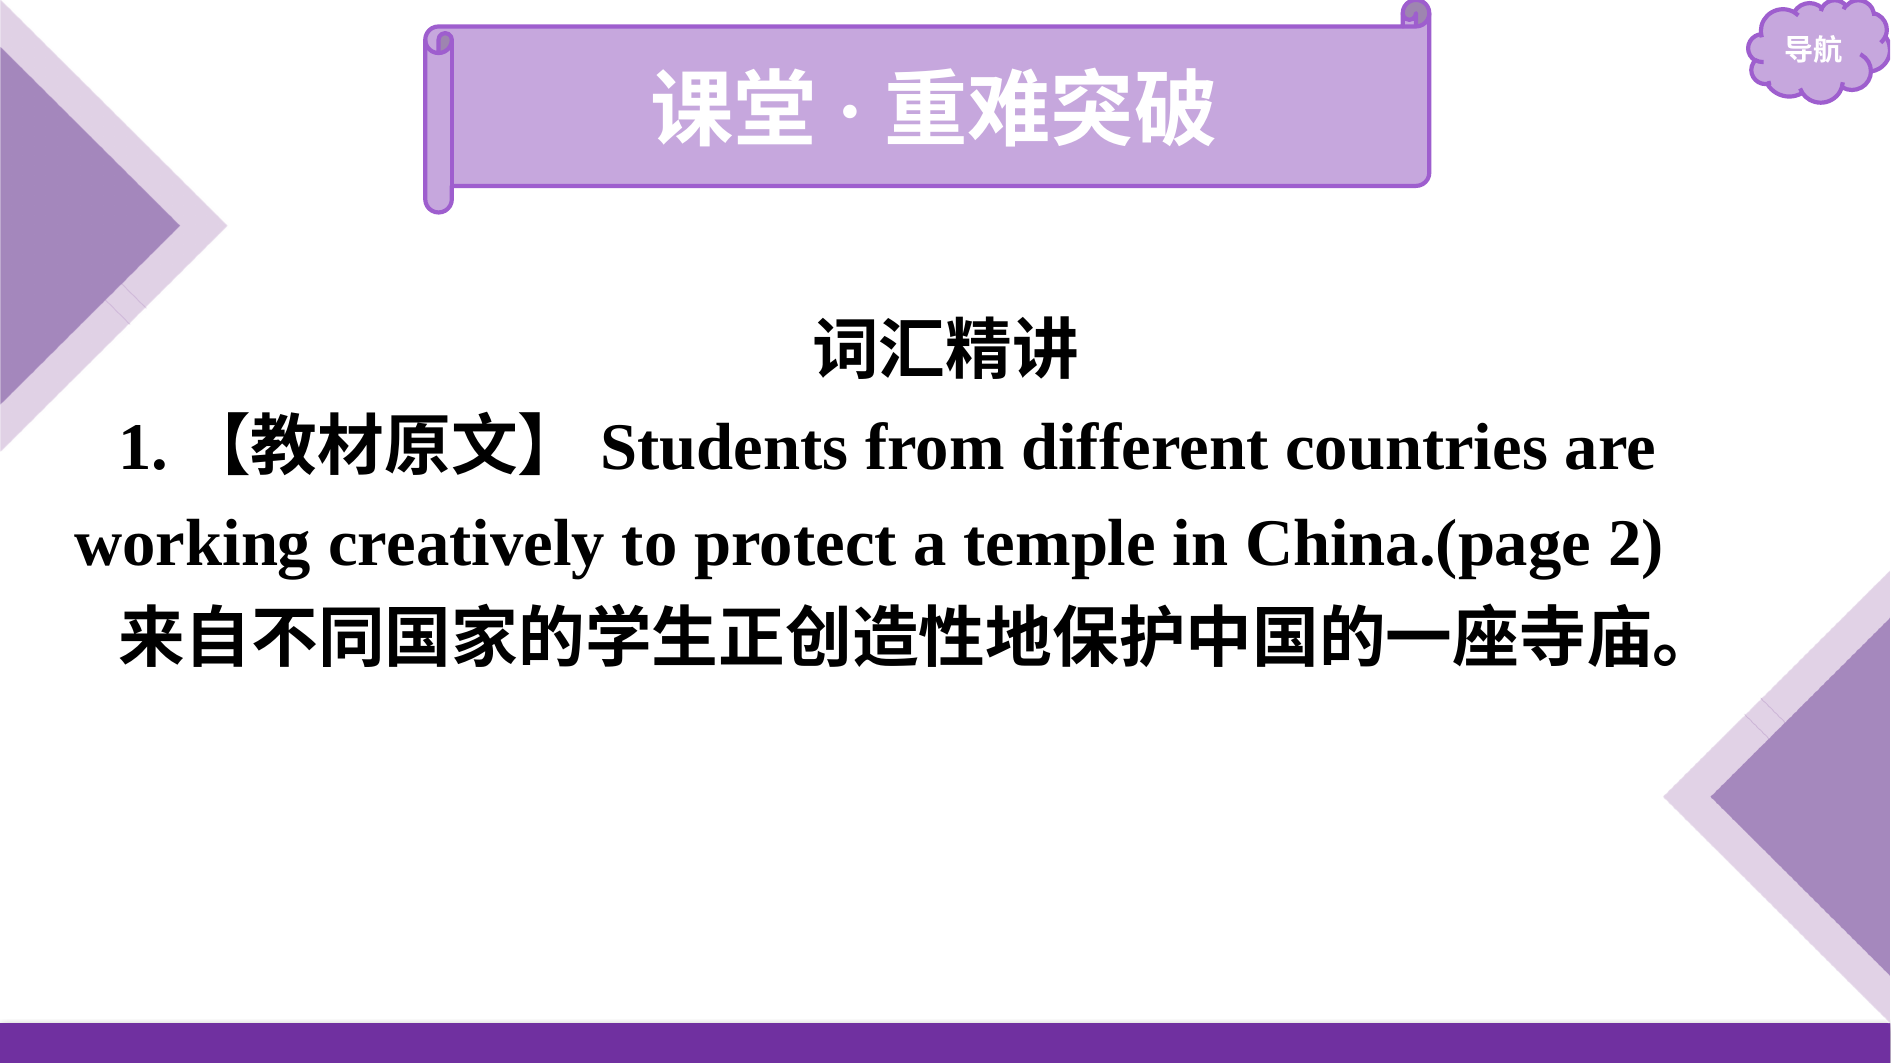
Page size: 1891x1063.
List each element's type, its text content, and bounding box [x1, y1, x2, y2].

picture [1660, 570, 1890, 1024]
picture [1, 0, 230, 451]
text_box 课堂·重难突破 [423, 0, 1432, 215]
text_box 词汇精讲 1.【教材原文】Students from different countries are working creatively to protect a temple in China.(page 2) 来自不同国家的学生正创造性地保护中国的一座寺庙。 [59, 283, 1833, 682]
